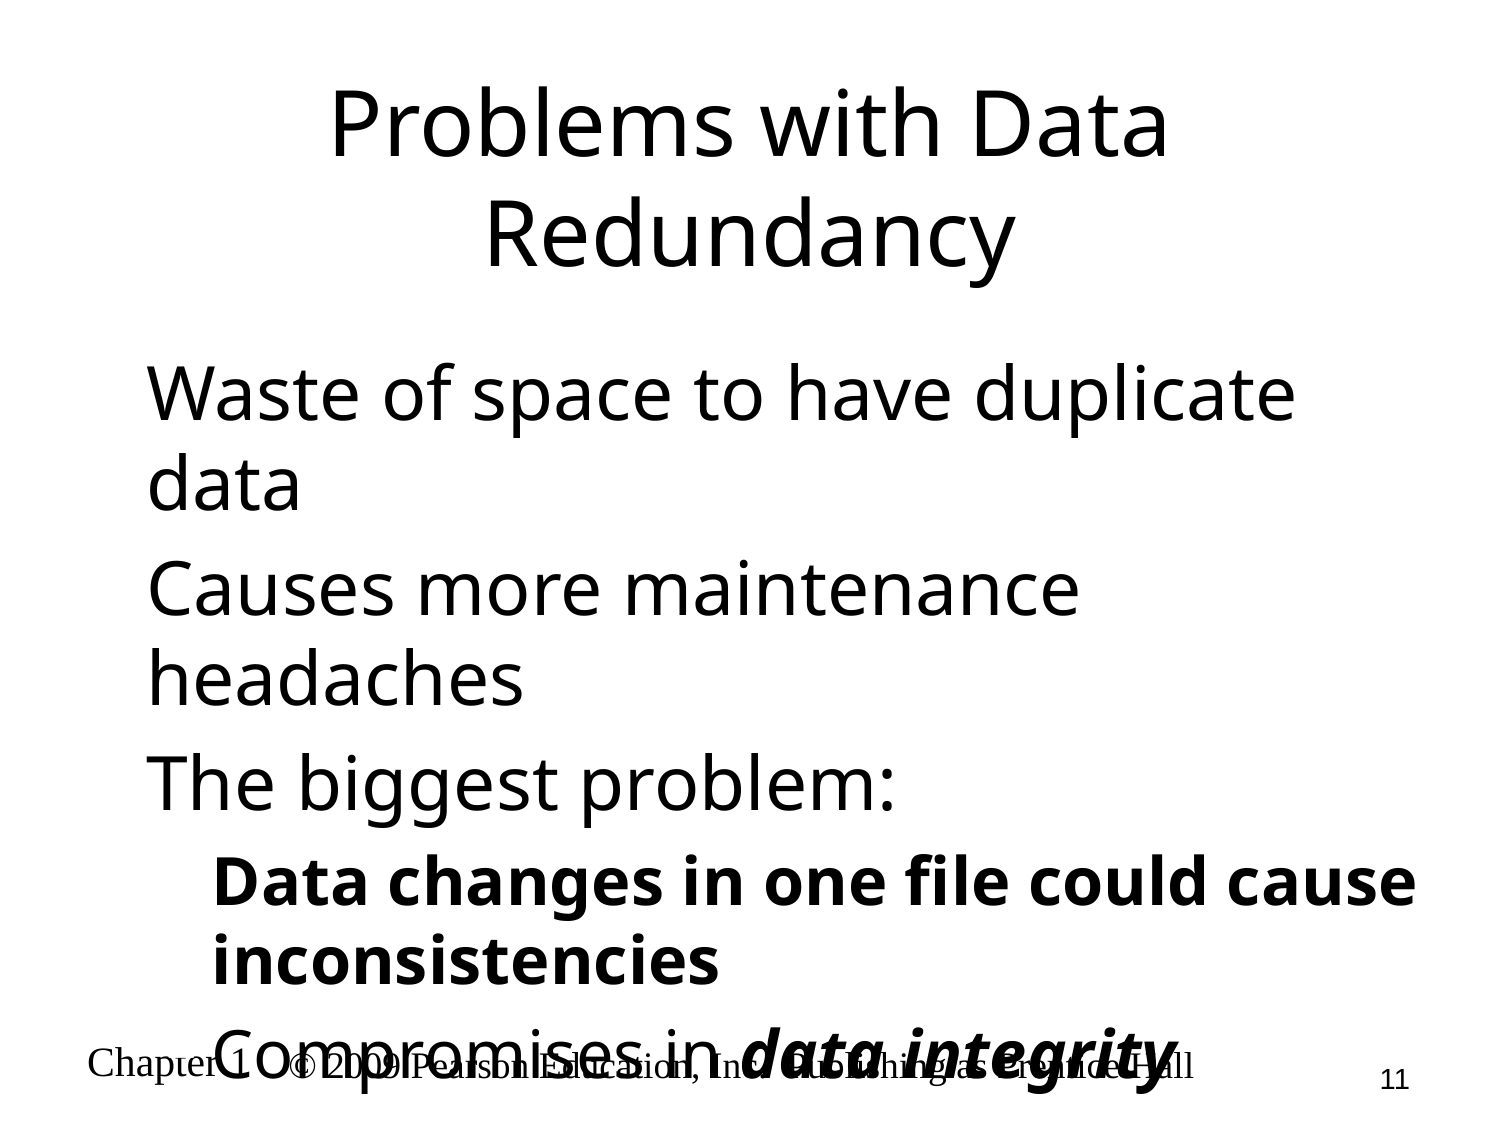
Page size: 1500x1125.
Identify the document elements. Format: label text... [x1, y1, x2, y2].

list Waste of space to have duplicate data Causes more maintenance headaches The biggest problem: Data changes in one file could cause inconsistencies Compromises in data integrity [74, 337, 1463, 1013]
slide_number 11 [1074, 1024, 1426, 1103]
title Problems with Data Redundancy [74, 62, 1426, 288]
